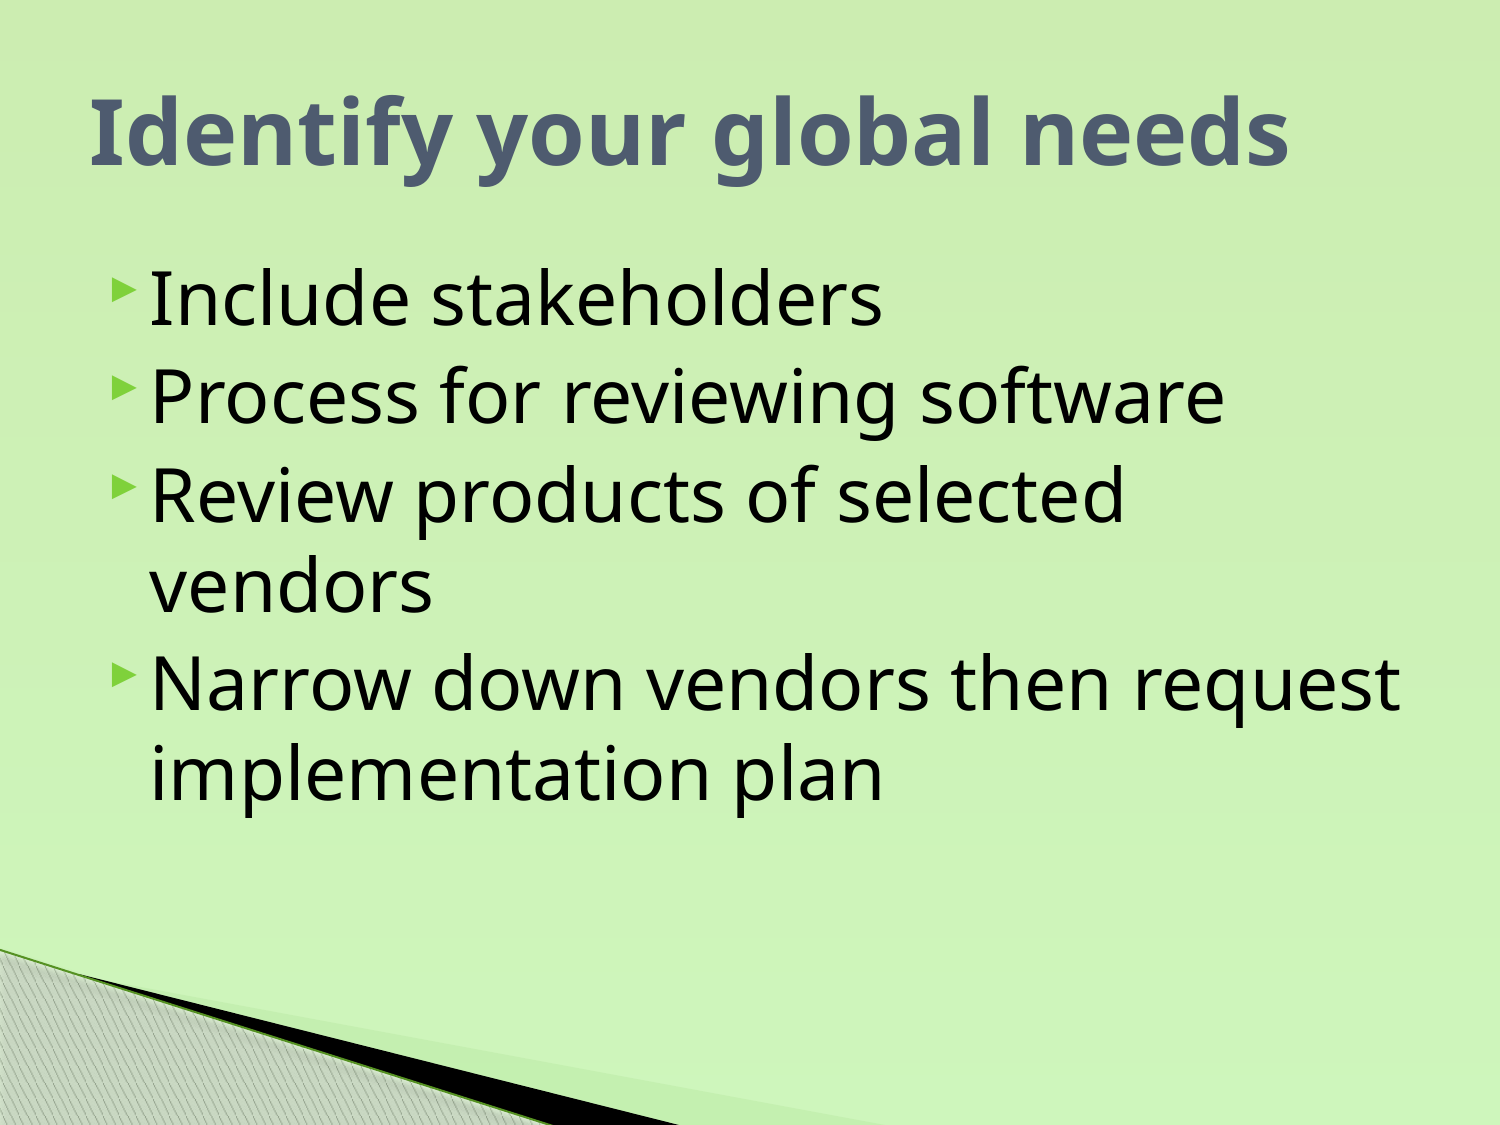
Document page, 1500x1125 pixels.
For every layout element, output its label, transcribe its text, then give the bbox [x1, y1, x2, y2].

list Include stakeholders Process for reviewing software Review products of selected vendors Narrow down vendors then request implementation plan [75, 243, 1425, 986]
title Identify your global needs [75, 45, 1425, 213]
